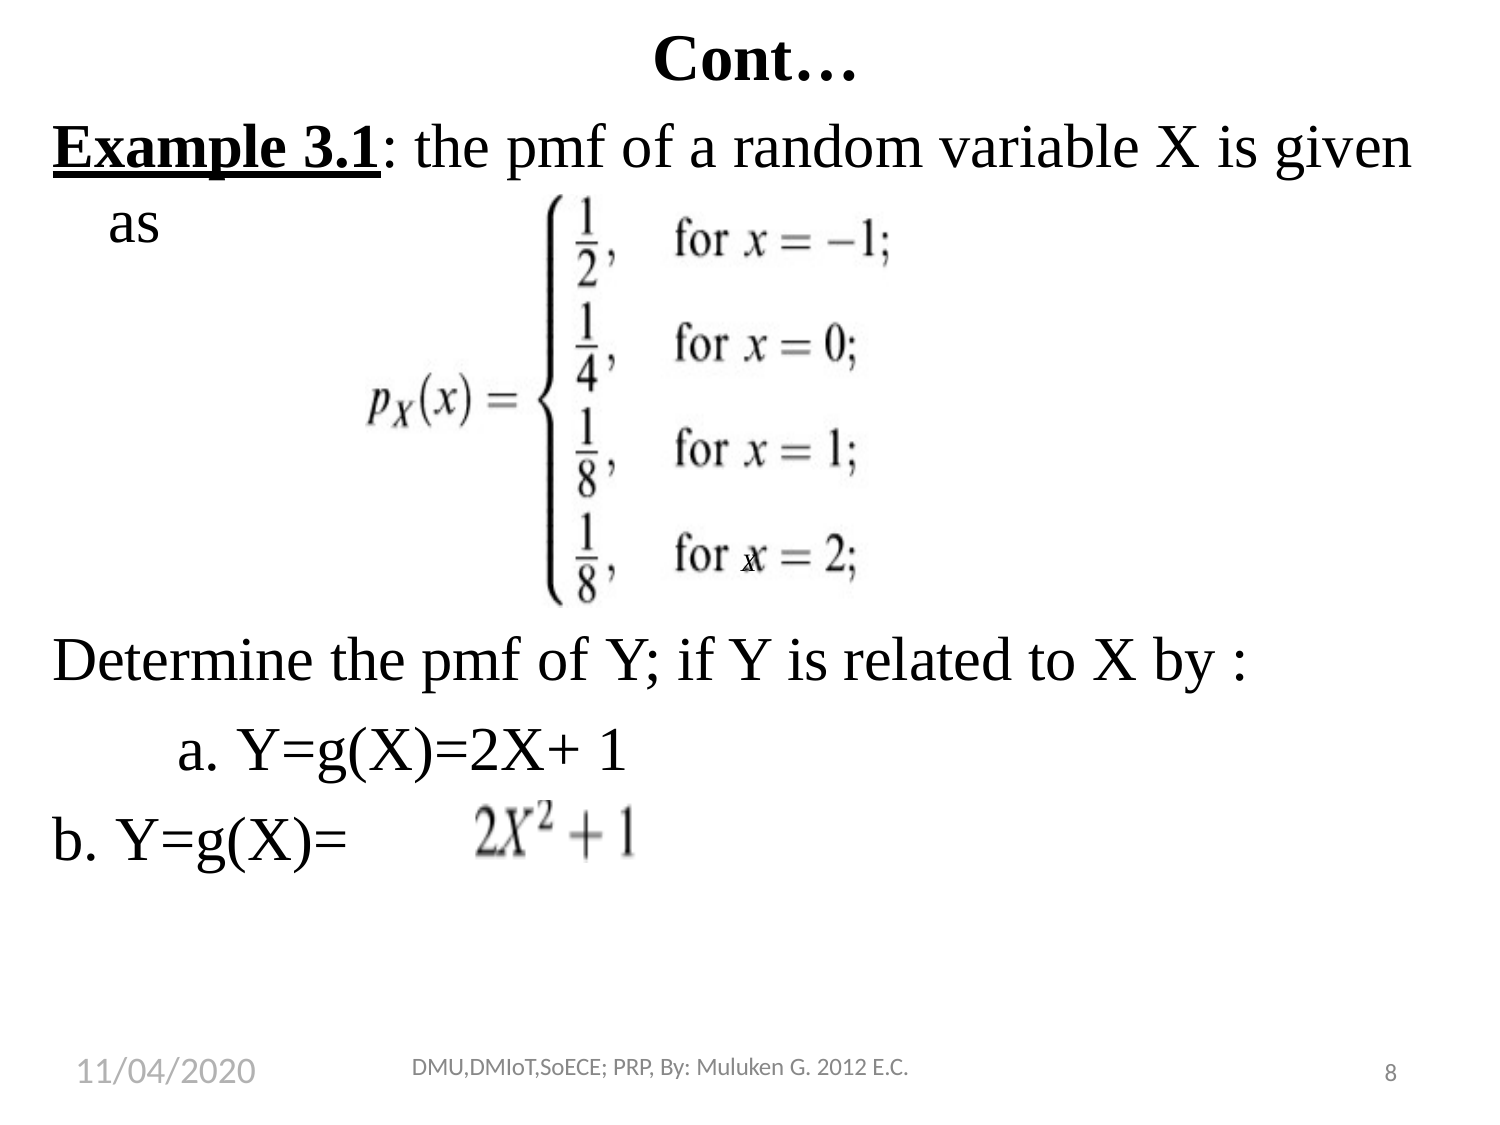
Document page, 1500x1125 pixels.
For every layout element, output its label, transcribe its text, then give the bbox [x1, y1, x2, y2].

footer DMU,DMIoT,SoECE; PRP, By: Muluken G. 2012 E.C. [409, 1055, 1088, 1125]
text_box X [738, 544, 759, 577]
slide_number 8 [1378, 1060, 1417, 1090]
text_box Determine the pmf of Y; if Y is related to X by : a. Y=g(X)=2X+ 1 b. Y=g(X)= [50, 600, 1261, 873]
text_box [365, 194, 889, 608]
text_box [474, 800, 636, 863]
title Cont… Example 3.1: the pmf of a random variable X is given as [50, 0, 1462, 256]
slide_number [75, 1046, 420, 1103]
